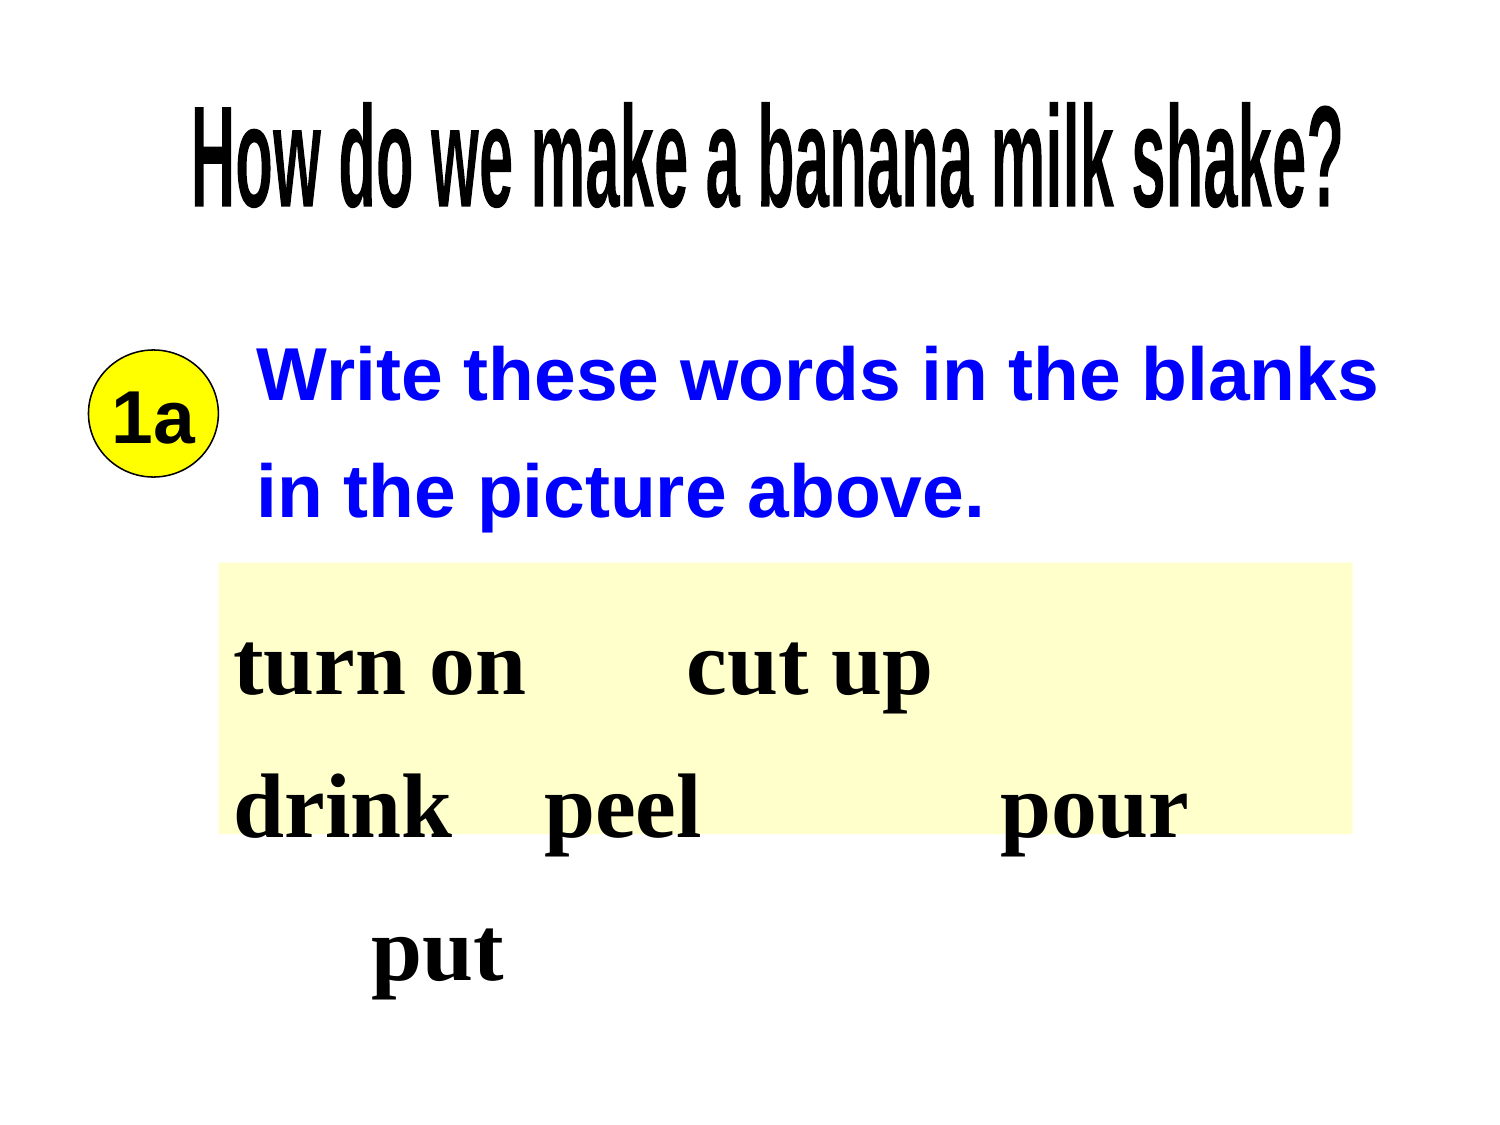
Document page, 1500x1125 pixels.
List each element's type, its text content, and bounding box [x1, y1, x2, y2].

text_box Write these words in the blanks in the picture above. [242, 290, 1400, 540]
list turn on cut up drink peel pour put [218, 562, 1353, 835]
text_box 1a [88, 349, 219, 478]
